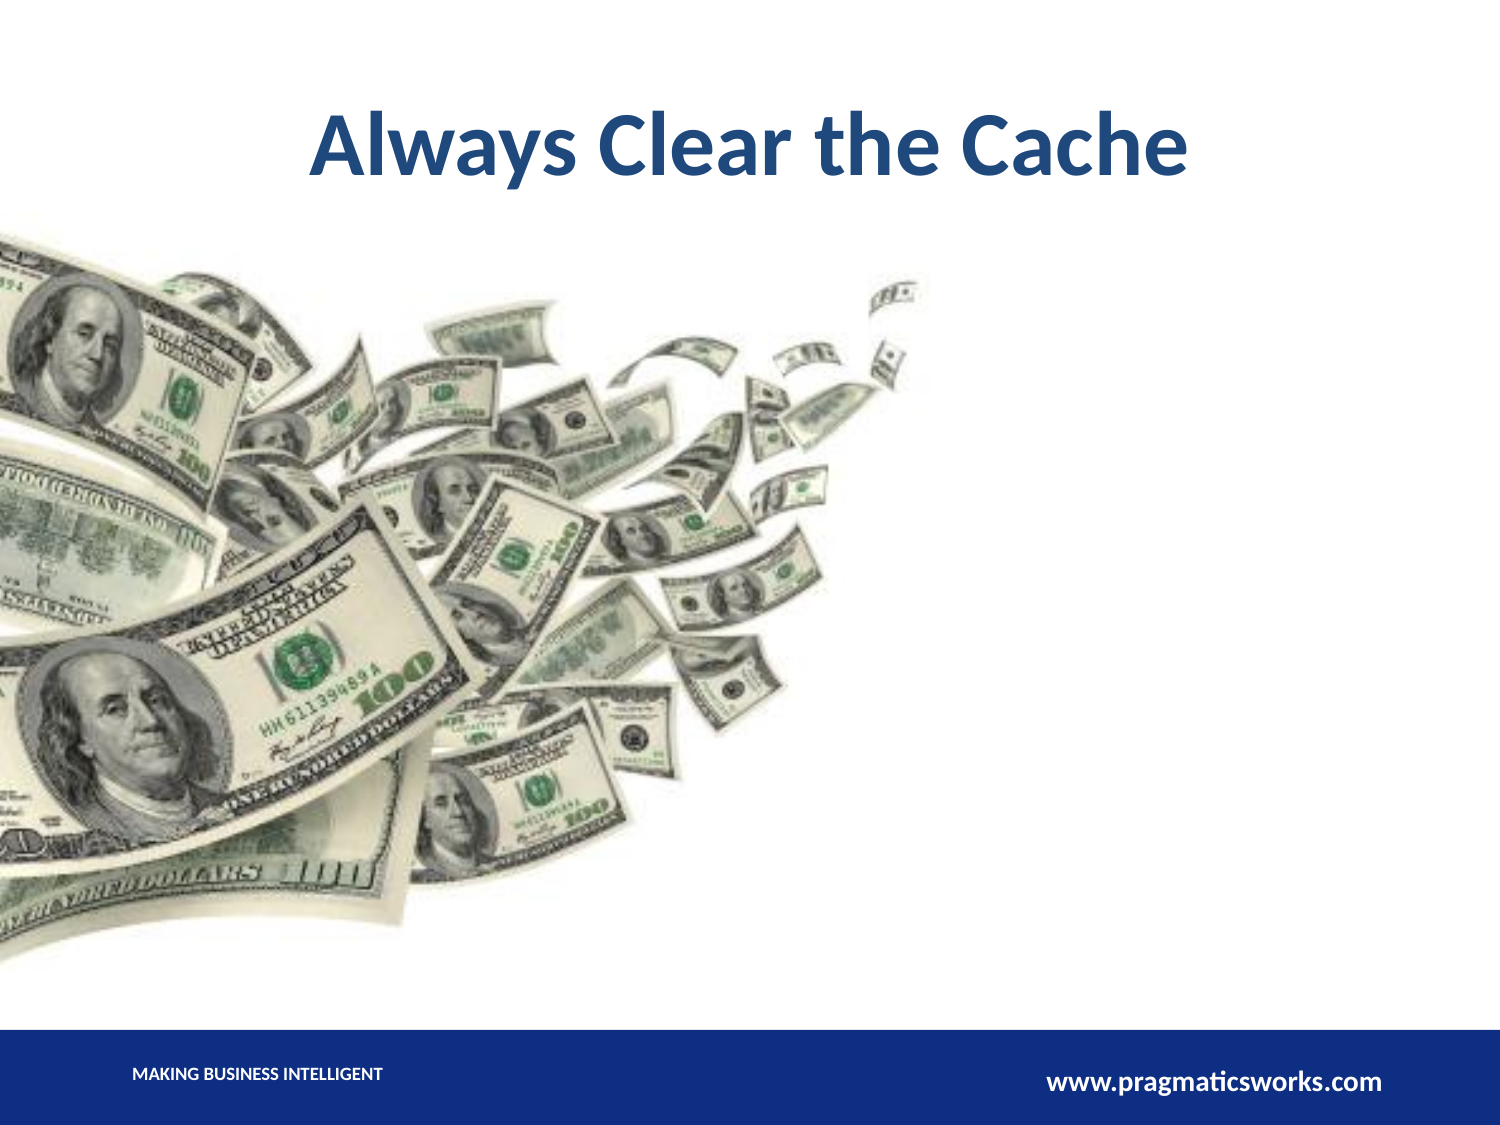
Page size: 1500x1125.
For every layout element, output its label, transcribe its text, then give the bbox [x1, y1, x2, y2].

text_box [0, 1029, 1500, 1125]
picture [0, 212, 1012, 971]
title Always Clear the Cache [75, 45, 1425, 233]
